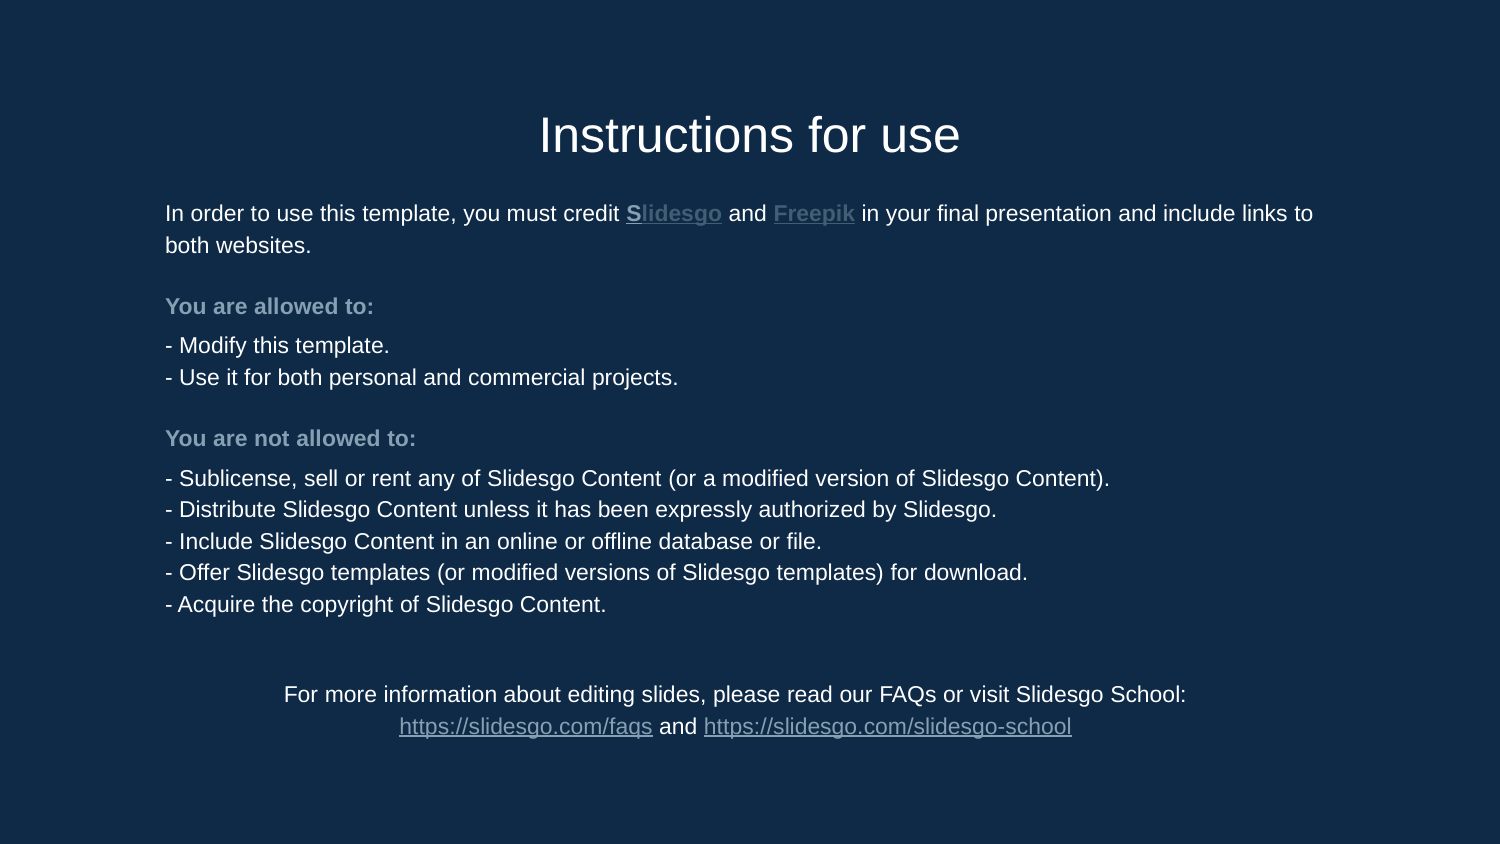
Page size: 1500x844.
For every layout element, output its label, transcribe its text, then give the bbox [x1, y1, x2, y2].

list For more information about editing slides, please read our FAQs or visit Slidesgo School: https://slidesgo.com/faqs and https://slidesgo.com/slidesgo-school [157, 660, 1314, 733]
title Instructions for use [150, 87, 1350, 168]
list In order to use this template, you must credit Slidesgo and Freepik in your final presentation and include links to both websites. You are allowed to: - Modify this template. - Use it for both personal and commercial projects. You are not allowed to: - Sublicense, sell or rent any of Slidesgo Content (or a modified version of Slidesgo Content). - Distribute Slidesgo Content unless it has been expressly authorized by Slidesgo. - Include Slidesgo Content in an online or offline database or file. - Offer Slidesgo templates (or modified versions of Slidesgo templates) for download. - Acquire the copyright of Slidesgo Content. [150, 179, 1350, 653]
